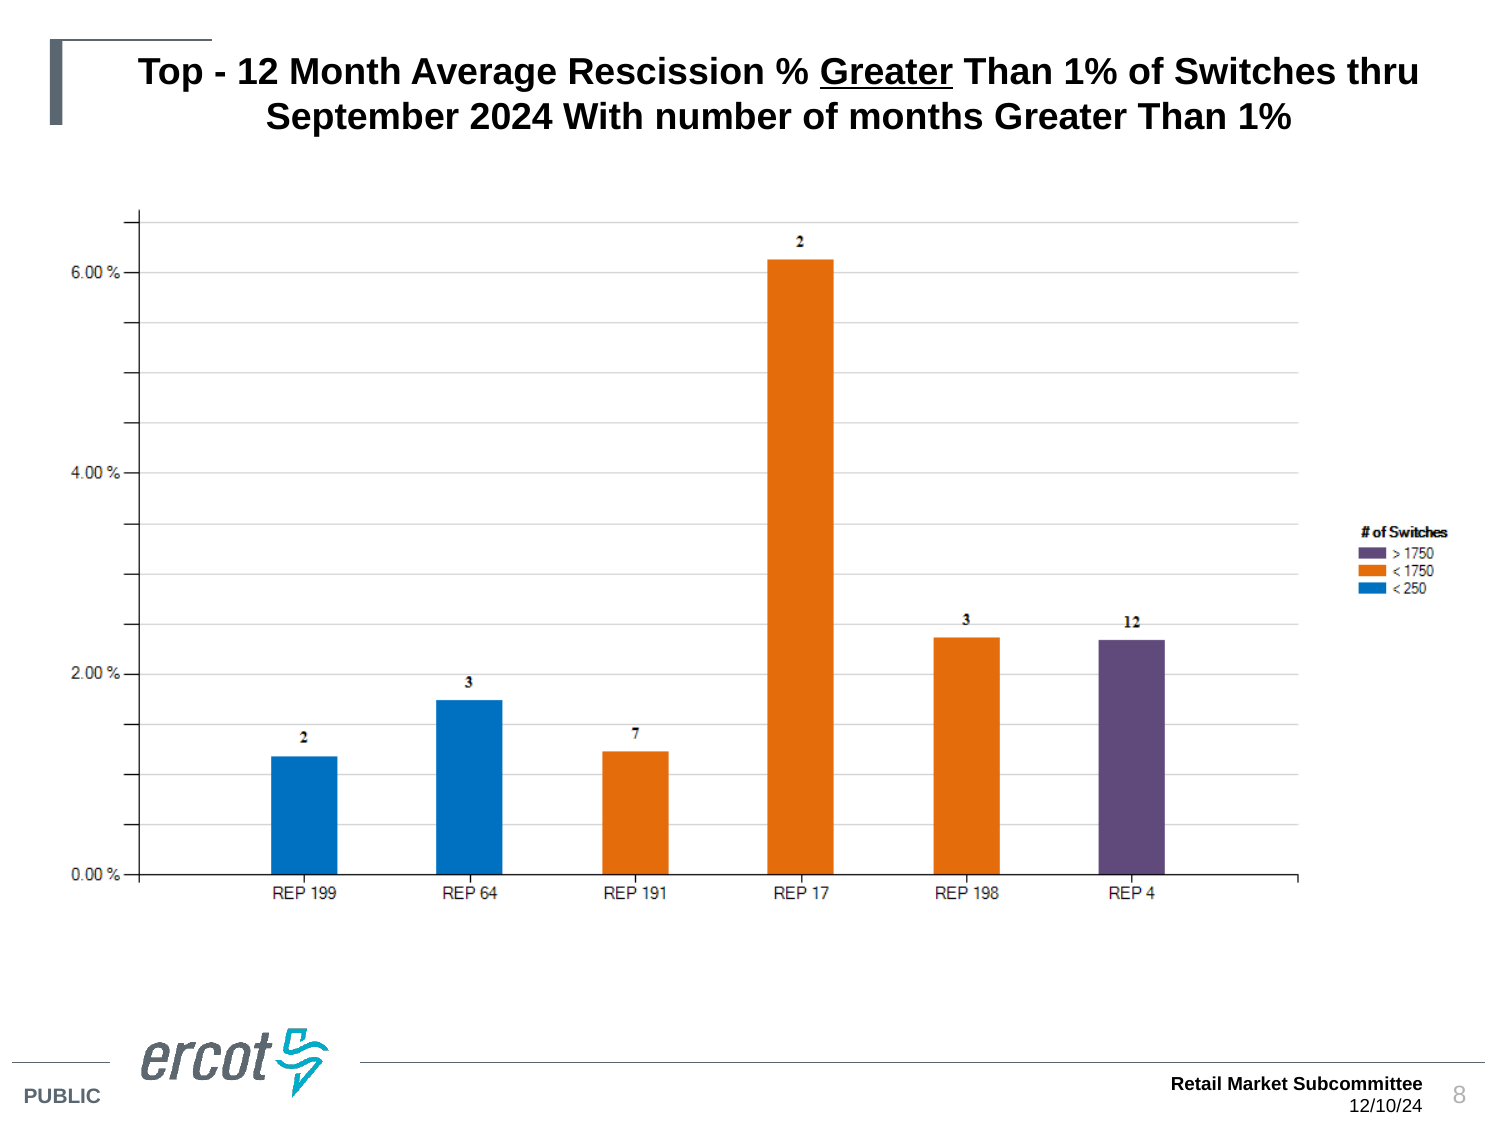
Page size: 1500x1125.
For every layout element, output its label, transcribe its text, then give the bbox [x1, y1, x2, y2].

title Top - 12 Month Average Rescission % Greater Than 1% of Switches thru September 2024 With number of months Greater Than 1% [62, 39, 1450, 150]
text_box Retail Market Subcommittee 12/10/24 [1124, 1064, 1438, 1125]
picture [137, 1024, 332, 1100]
picture [0, 187, 1500, 938]
slide_number 8 [1438, 1076, 1475, 1112]
